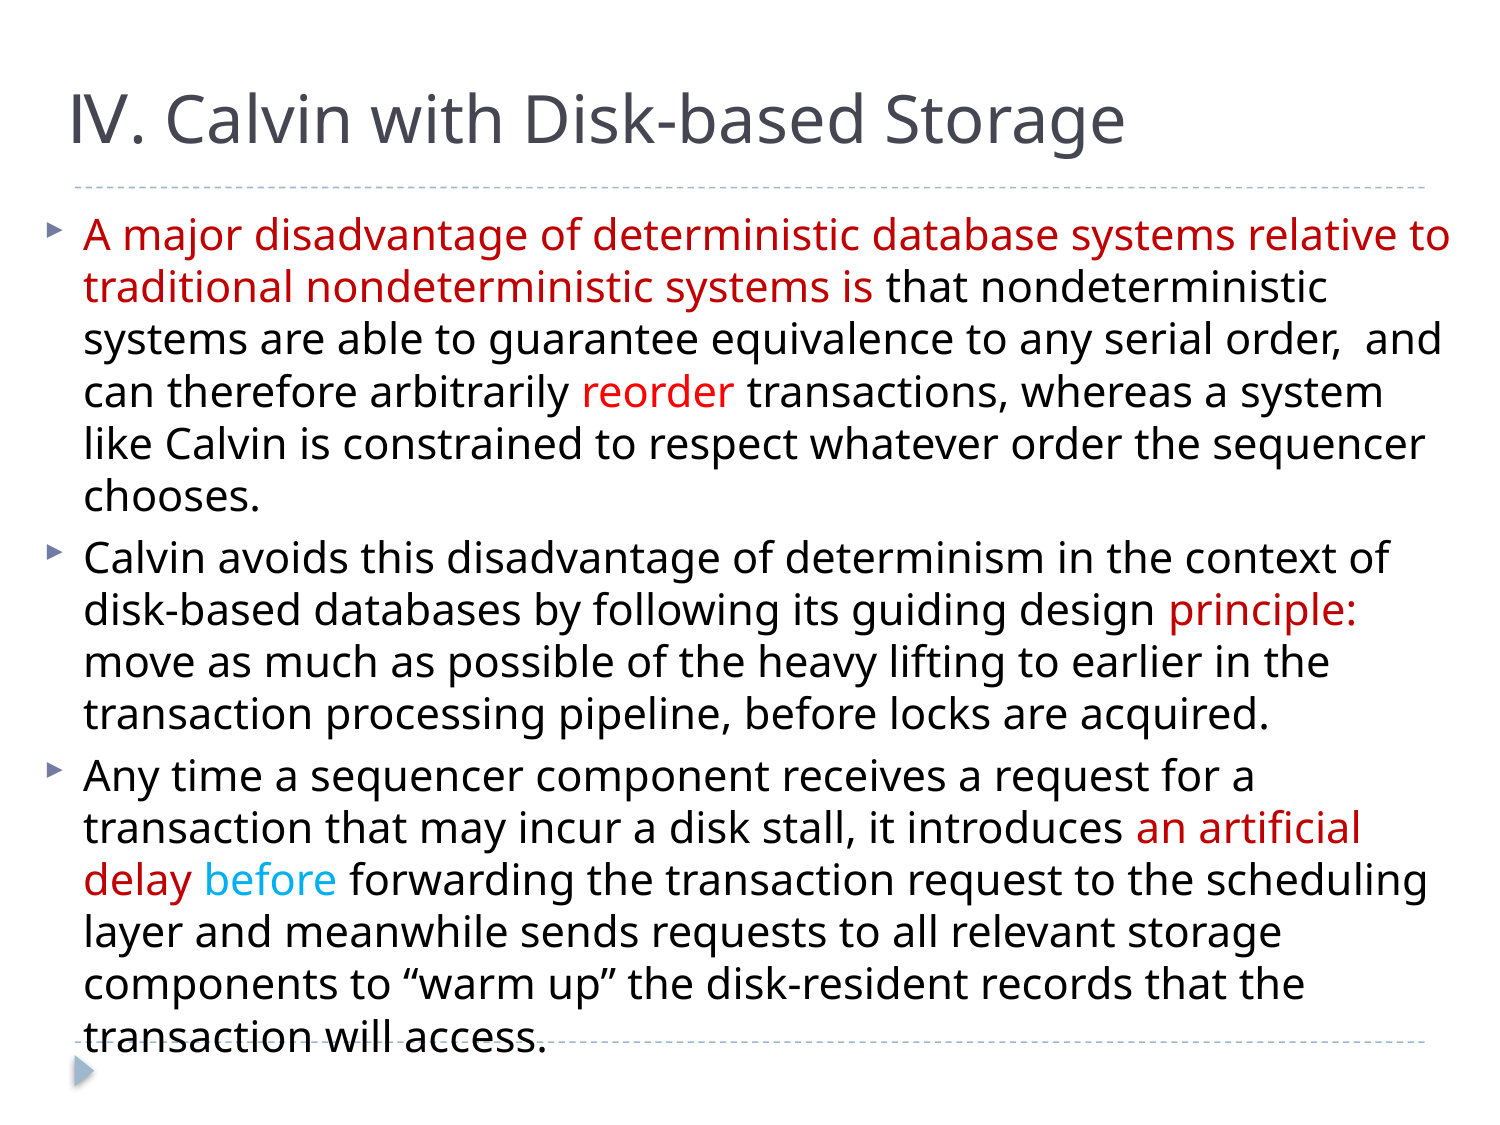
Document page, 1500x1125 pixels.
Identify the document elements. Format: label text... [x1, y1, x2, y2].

list A major disadvantage of deterministic database systems relative to traditional nondeterministic systems is that nondeterministic systems are able to guarantee equivalence to any serial order, and can therefore arbitrarily reorder transactions, whereas a system like Calvin is constrained to respect whatever order the sequencer chooses. Calvin avoids this disadvantage of determinism in the context of disk-based databases by following its guiding design principle: move as much as possible of the heavy lifting to earlier in the transaction processing pipeline, before locks are acquired. Any time a sequencer component receives a request for a transaction that may incur a disk stall, it introduces an artificial delay before forwarding the transaction request to the scheduling layer and meanwhile sends requests to all relevant storage components to “warm up” the disk-resident records that the transaction will access. [29, 200, 1471, 1071]
title Ⅳ. Calvin with Disk-based Storage [53, 30, 1447, 164]
